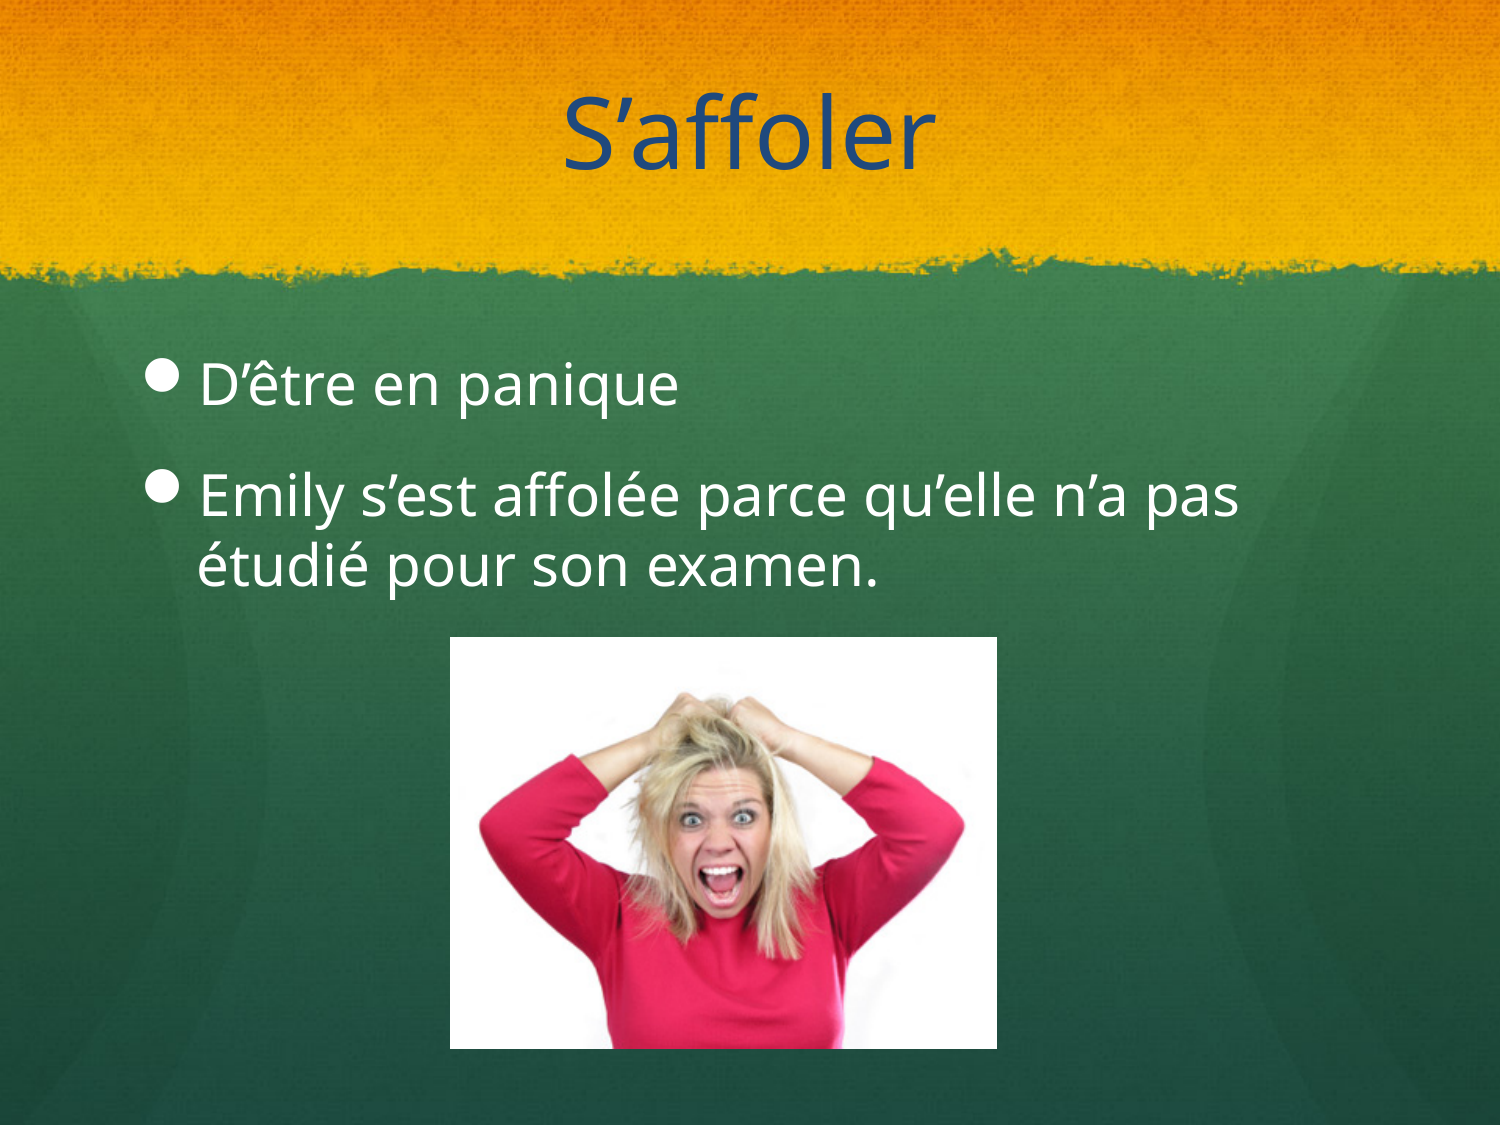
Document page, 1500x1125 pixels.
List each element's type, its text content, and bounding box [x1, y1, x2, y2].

picture [0, 0, 1500, 1125]
list D’être en panique Emily s’est affolée parce qu’elle n’a pas étudié pour son examen. [125, 339, 1375, 700]
title S’affoler [125, 13, 1375, 246]
